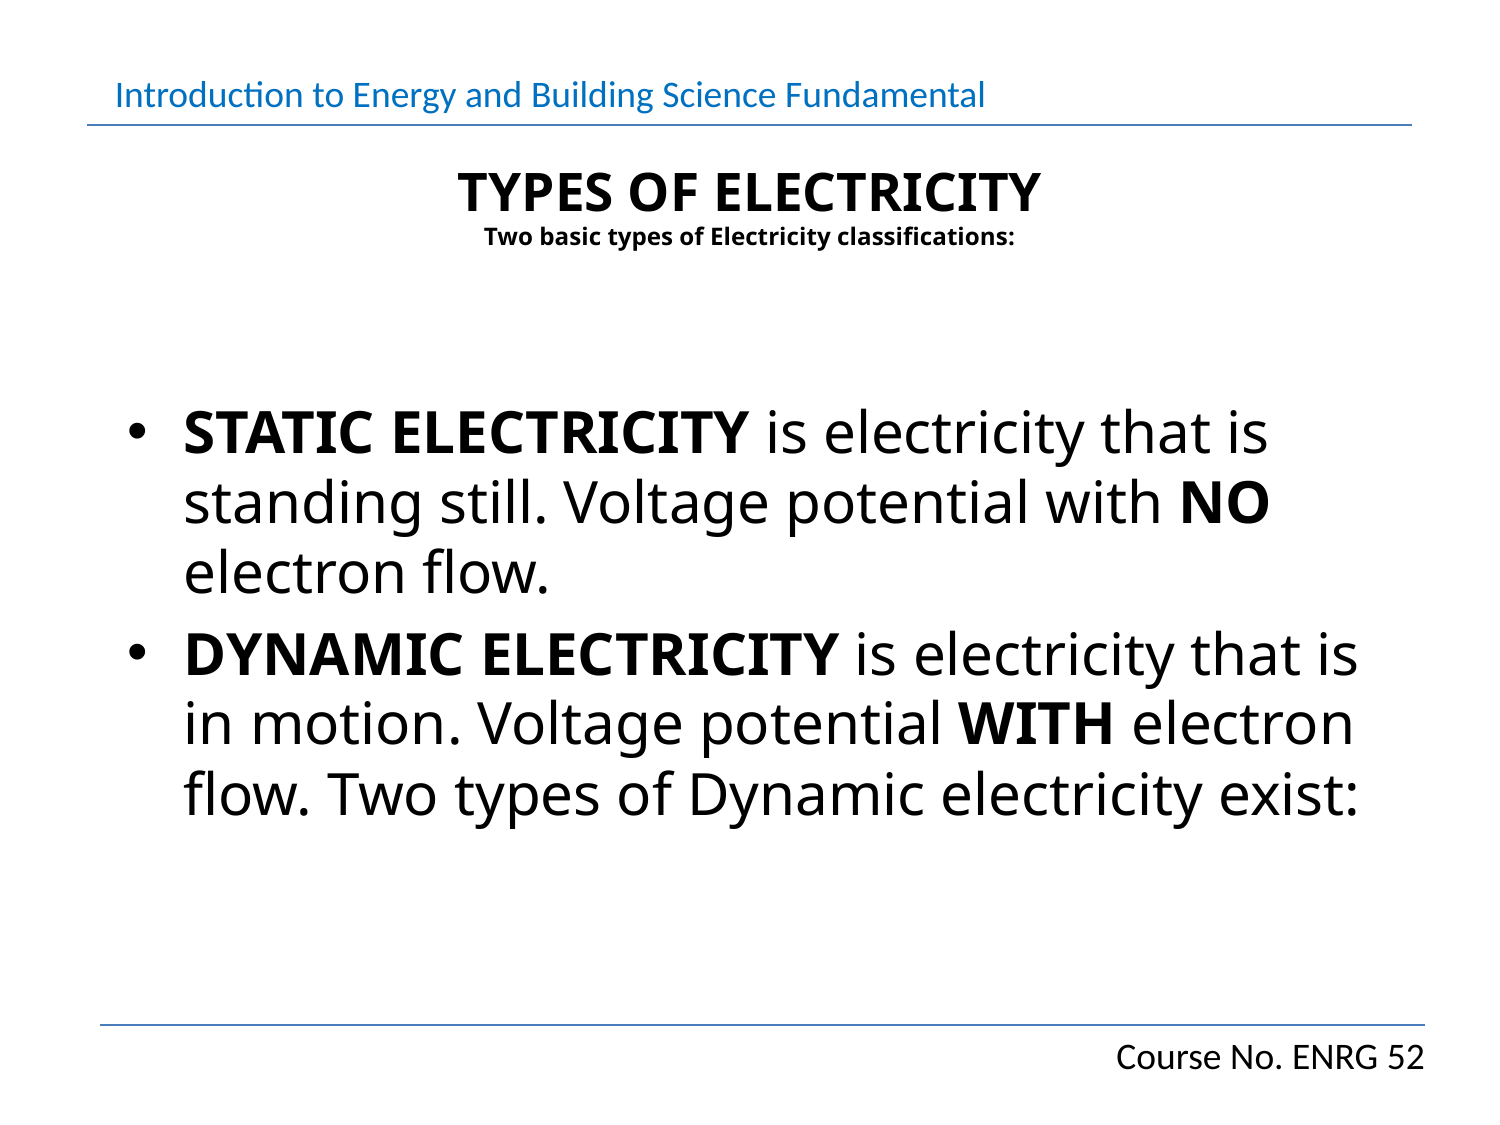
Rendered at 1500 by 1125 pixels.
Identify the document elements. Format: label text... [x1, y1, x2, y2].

title TYPES OF ELECTRICITY Two basic types of Electricity classifications: [112, 149, 1388, 288]
list STATIC ELECTRICITY is electricity that is standing still. Voltage potential with NO electron flow. DYNAMIC ELECTRICITY is electricity that is in motion. Voltage potential WITH electron flow. Two types of Dynamic electricity exist: [112, 387, 1400, 963]
